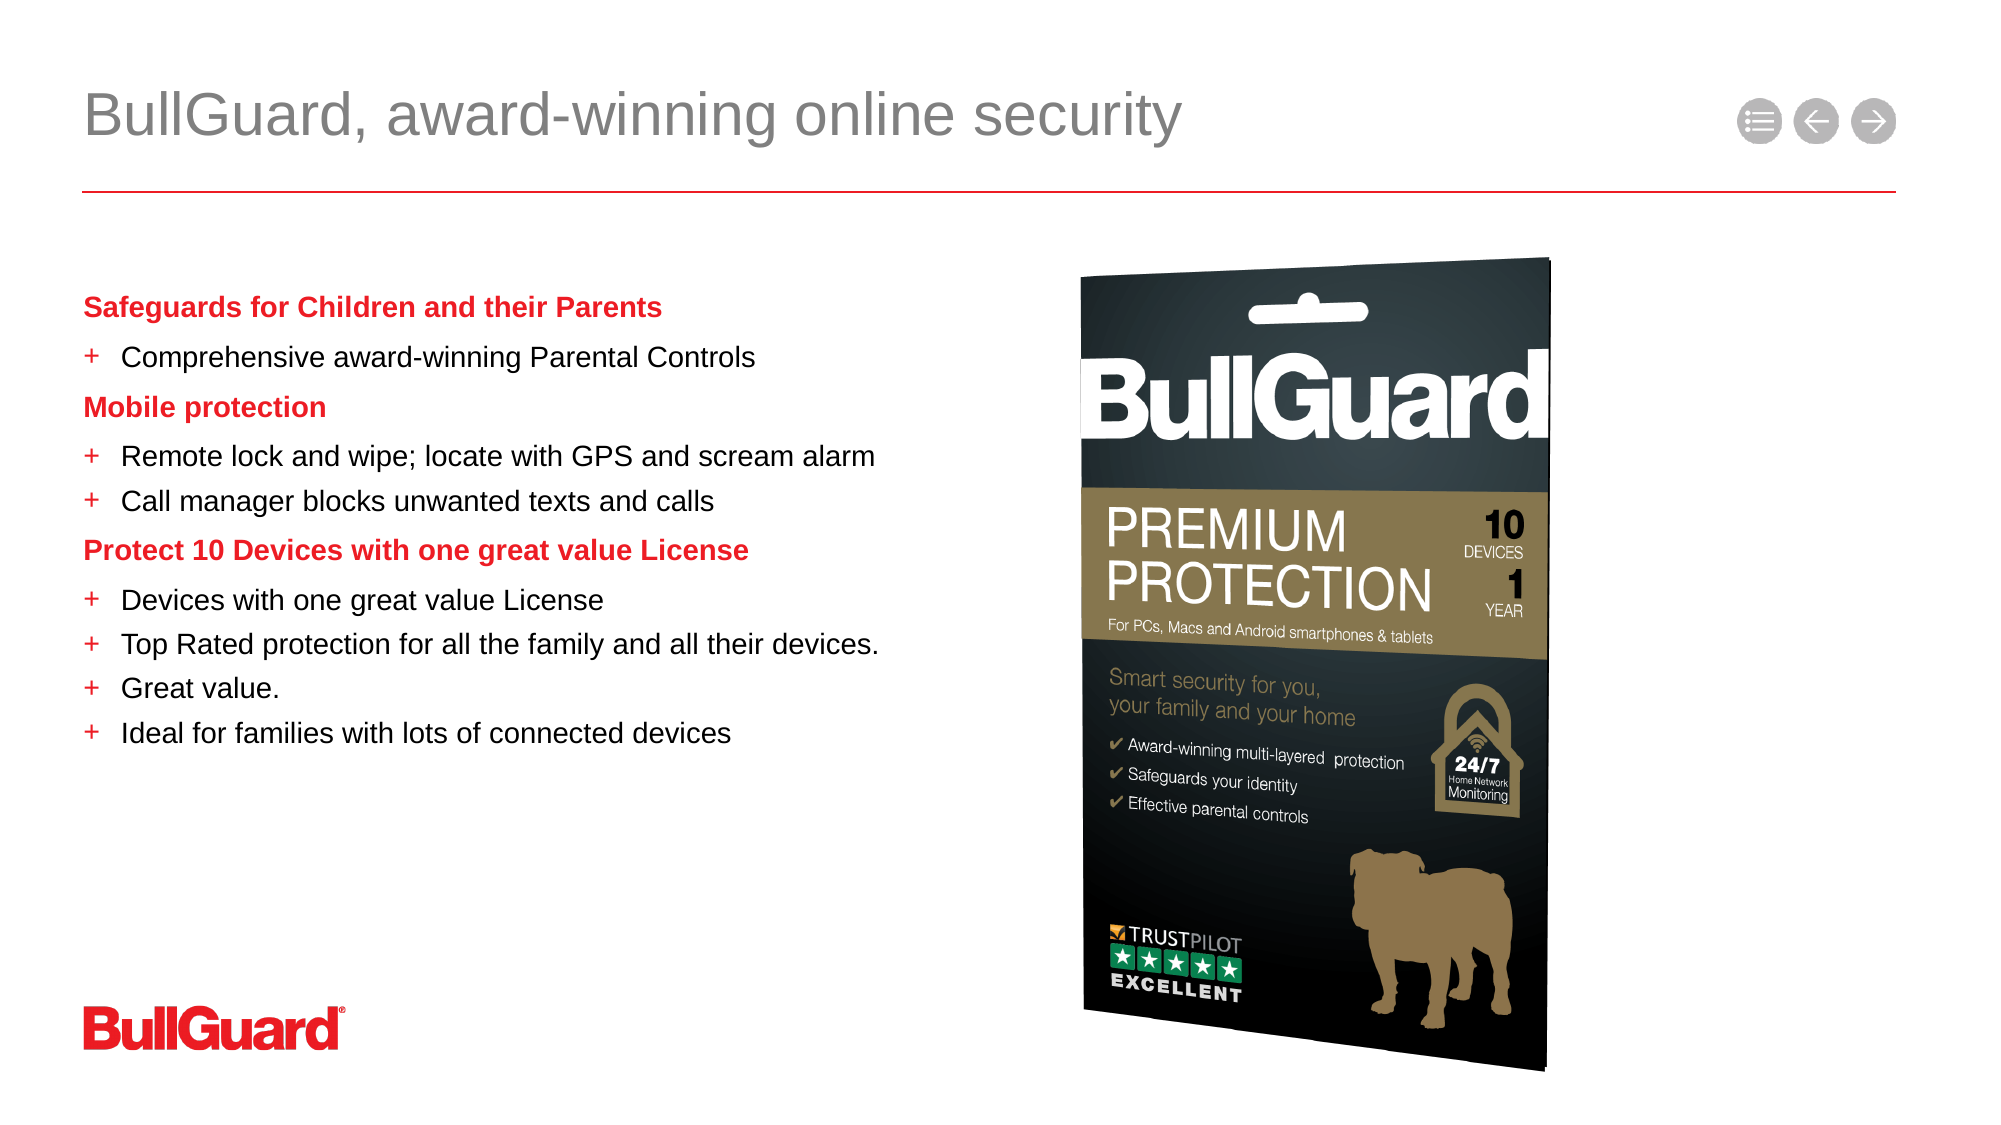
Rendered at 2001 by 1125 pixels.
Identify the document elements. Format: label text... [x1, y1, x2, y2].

picture [1079, 255, 1551, 1072]
picture [83, 1005, 346, 1054]
picture [1737, 98, 1782, 144]
title BullGuard, award-winning online security [83, 83, 1661, 167]
picture [1851, 98, 1896, 144]
text_box Safeguards for Children and their Parents Comprehensive award-winning Parental Controls Mobile protection Remote lock and wipe; locate with GPS and scream alarm Call manager blocks unwanted texts and calls Protect 10 Devices with one great value License Devices with one great value License Top Rated protection for all the family and all their devices. Great value. Ideal for families with lots of connected devices [83, 284, 955, 825]
picture [1793, 98, 1839, 144]
